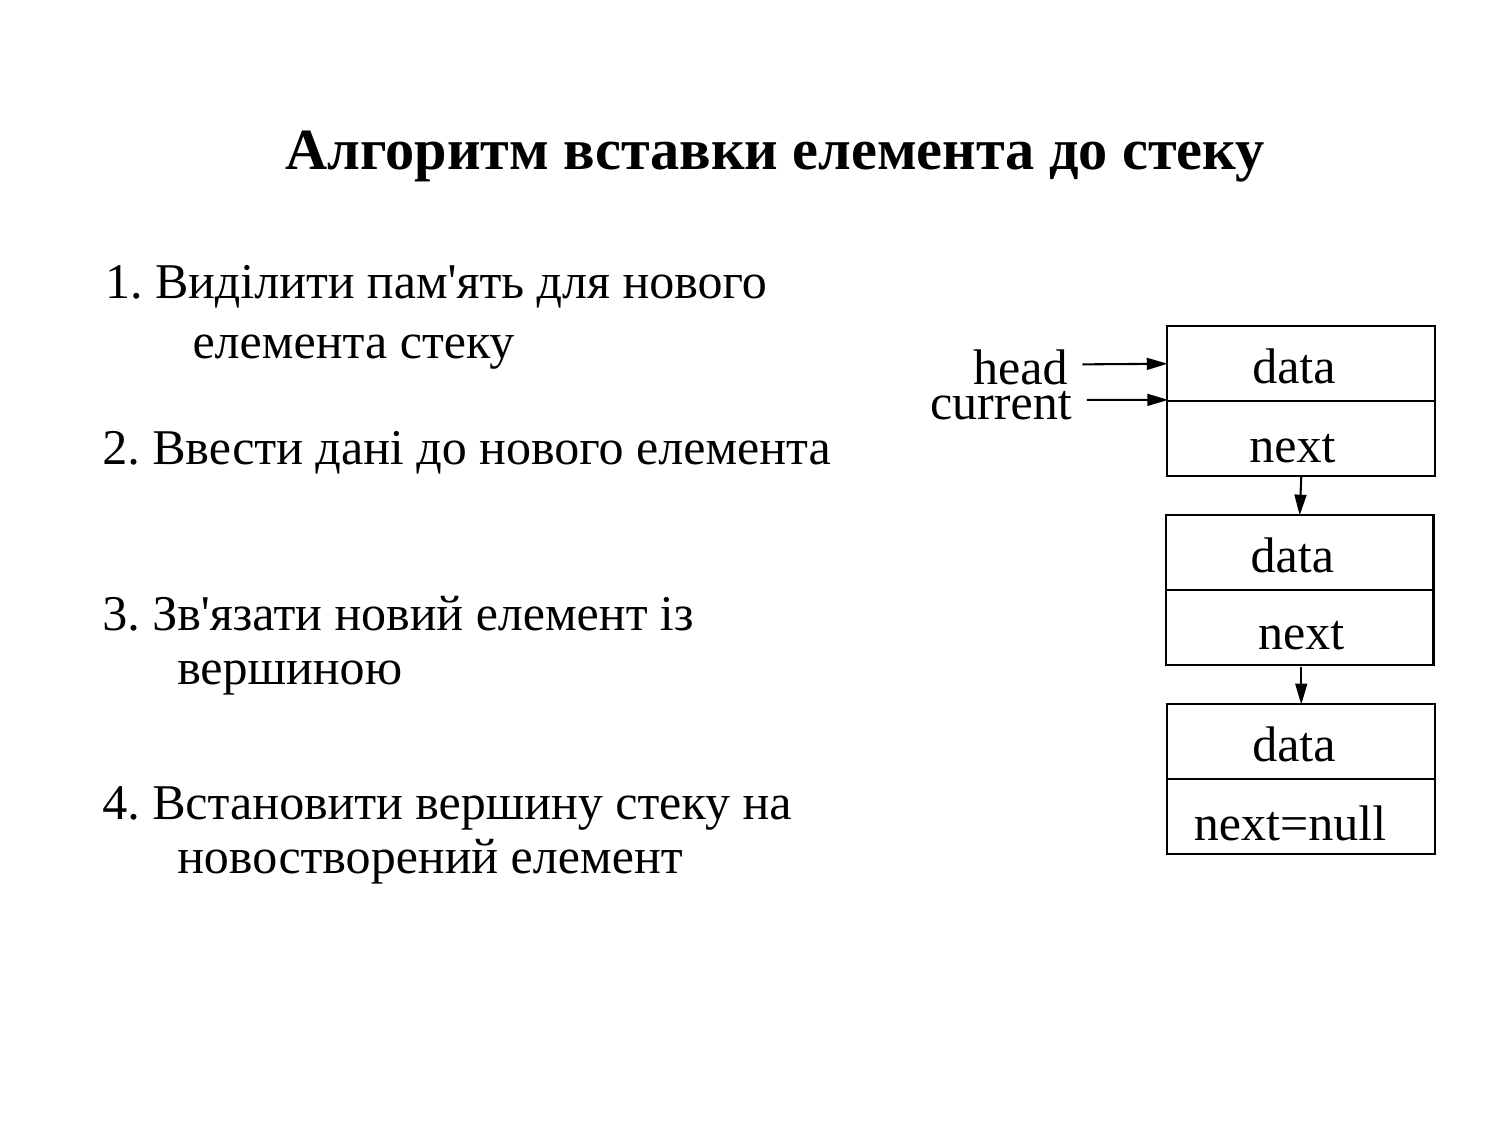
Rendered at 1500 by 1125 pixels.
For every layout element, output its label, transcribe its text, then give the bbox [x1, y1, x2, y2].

text_box current [915, 362, 952, 438]
text_box 3. Зв'язати новий елемент із вершиною [12, 579, 916, 703]
title Алгоритм вставки елемента до стеку [112, 89, 1439, 203]
text_box 4. Встановити вершину стеку на новостворений елемент [12, 768, 916, 892]
list 1. Виділити пам'ять для нового елемента стеку [0, 241, 857, 392]
text_box 2. Ввести дані до нового елемента [12, 414, 952, 484]
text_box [957, 326, 1436, 859]
